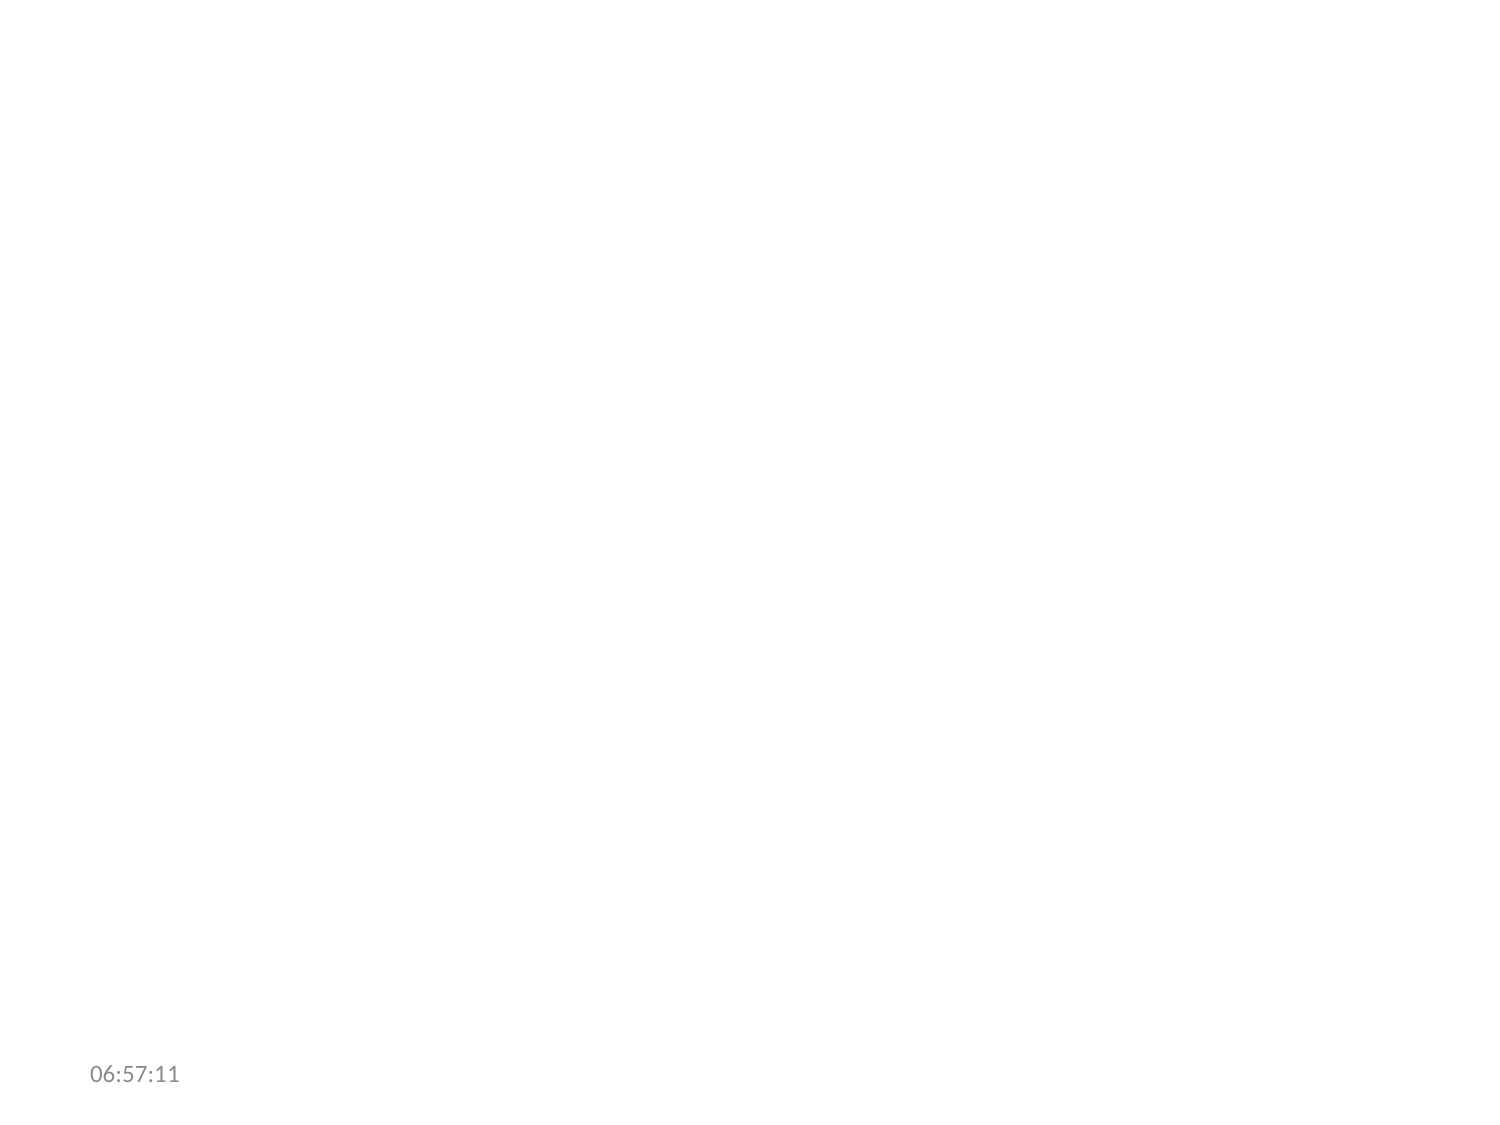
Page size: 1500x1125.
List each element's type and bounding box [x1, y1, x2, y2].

slide_number [75, 1042, 425, 1103]
